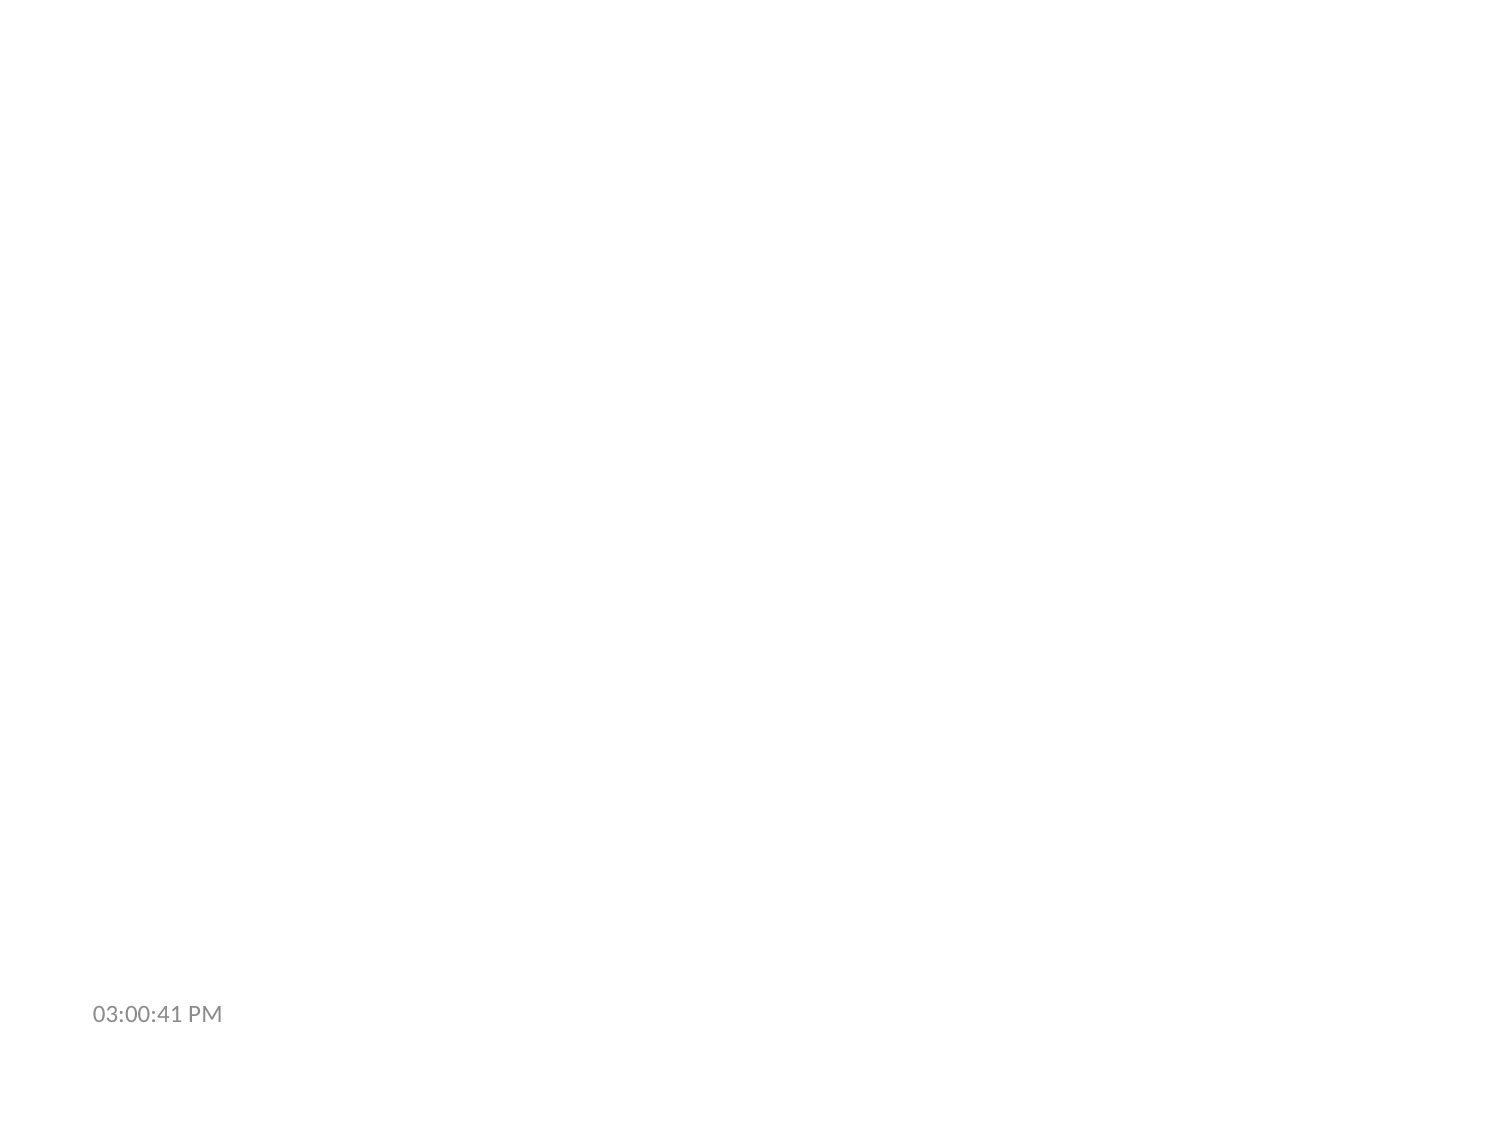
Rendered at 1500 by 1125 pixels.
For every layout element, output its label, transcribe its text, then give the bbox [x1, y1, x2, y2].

text_box 3:35:09 PM [77, 982, 428, 1043]
